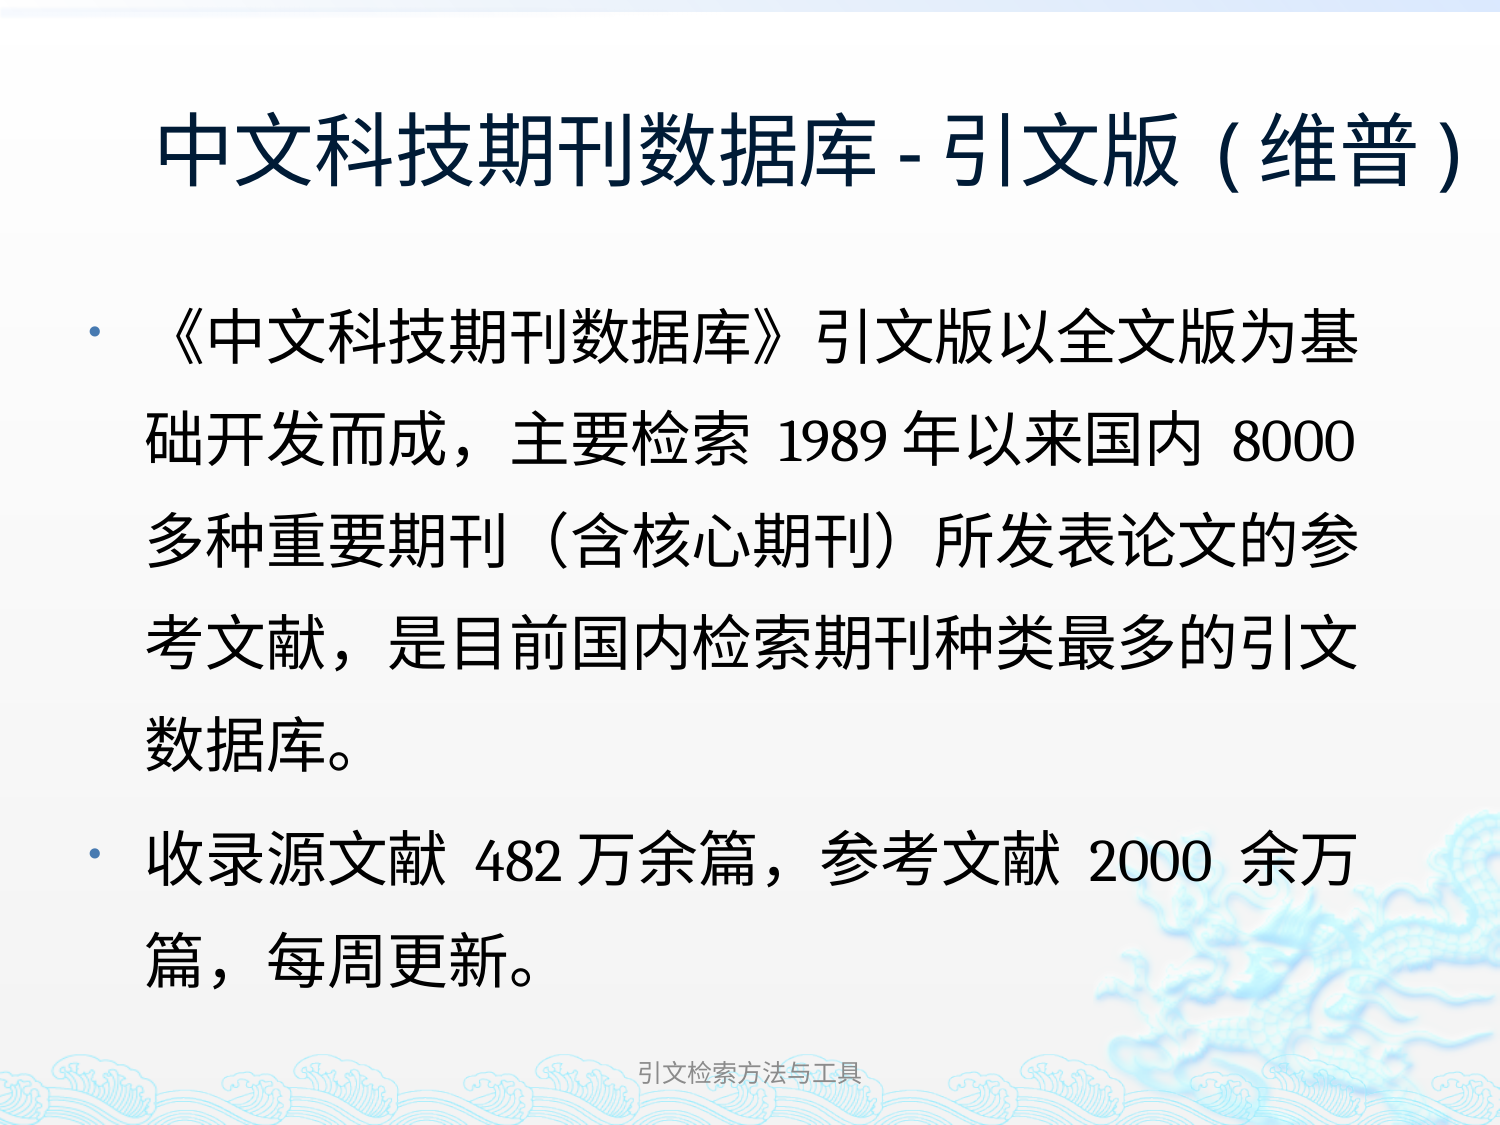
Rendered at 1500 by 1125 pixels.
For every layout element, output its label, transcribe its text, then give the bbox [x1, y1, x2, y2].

title 中文科技期刊数据库-引文版 (维普) [132, 54, 1483, 243]
list 《中文科技期刊数据库》引文版以全文版为基础开发而成，主要检索 1989年以来国内 8000多种重要期刊（含核心期刊）所发表论文的参考文献，是目前国内检索期刊种类最多的引文数据库。 收录源文献 482万余篇，参考文献 2000 余万篇，每周更新。 [75, 262, 1425, 1005]
footer 引文检索方法与工具 [512, 1042, 988, 1103]
